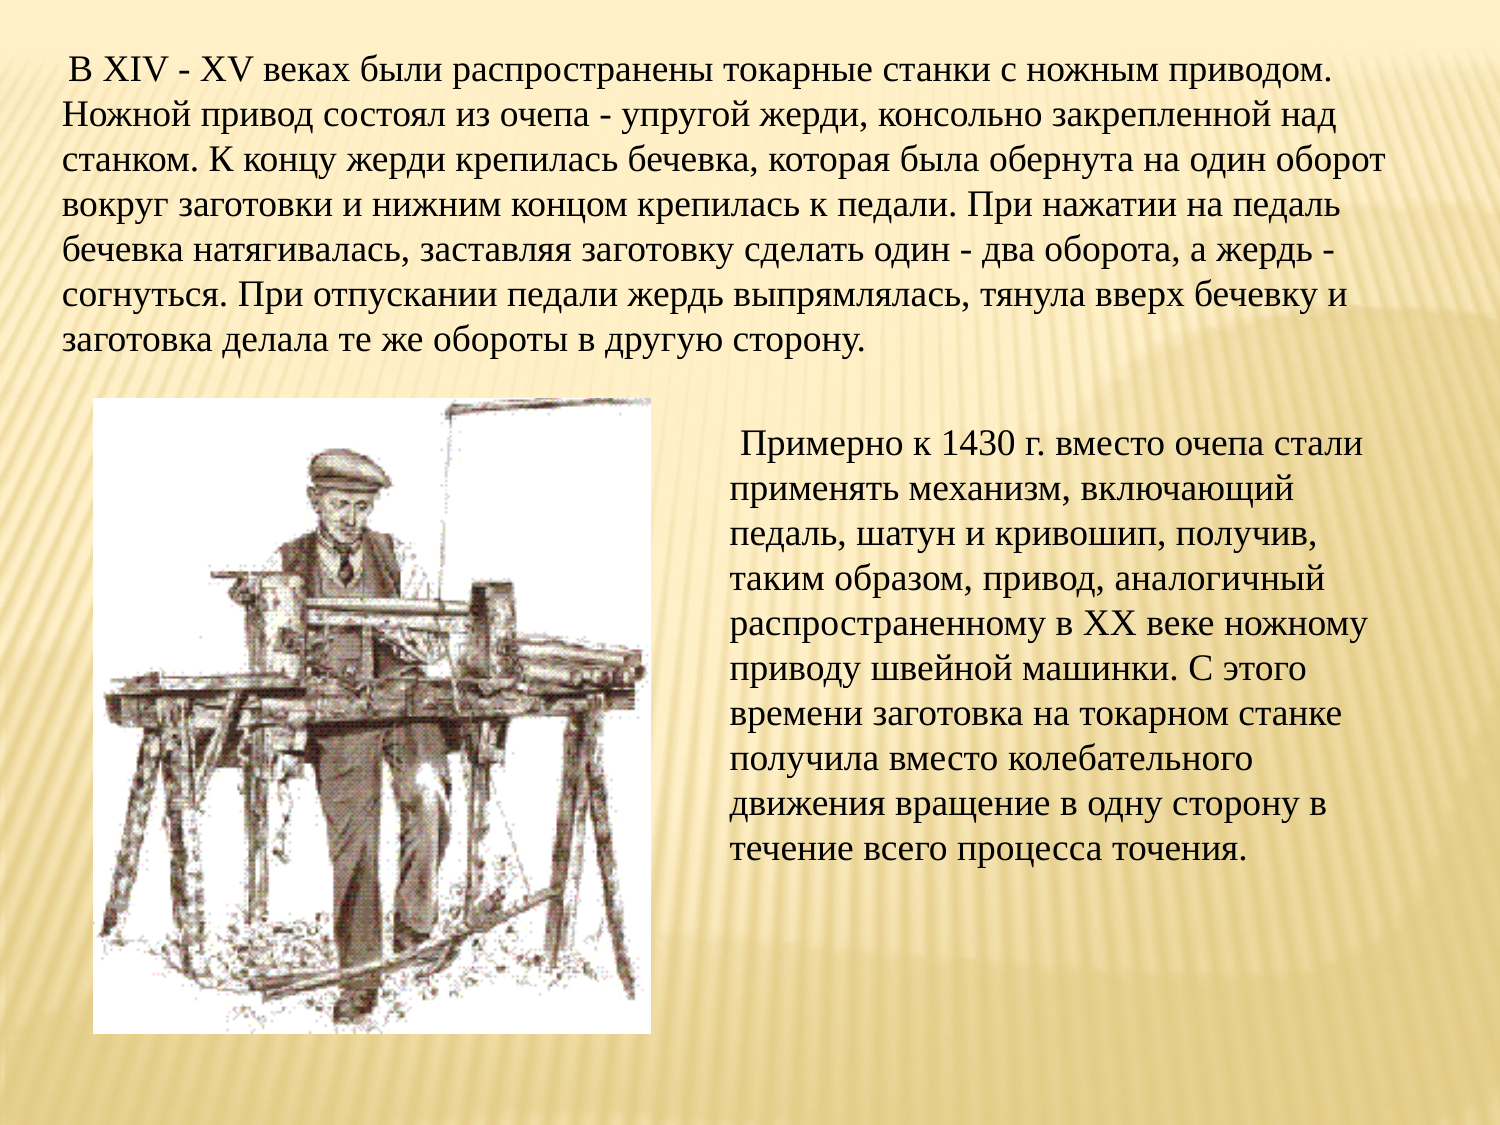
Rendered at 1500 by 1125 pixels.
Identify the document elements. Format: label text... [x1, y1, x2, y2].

text_box В XIV - XV веках были распространены токарные станки с ножным приводом. Ножной привод состоял из очепа - упругой жерди, консольно закрепленной над станком. К концу жерди крепилась бечевка, которая была обернута на один оборот вокруг заготовки и нижним концом крепилась к педали. При нажатии на педаль бечевка натягивалась, заставляя заготовку сделать один - два оборота, а жердь - согнуться. При отпускании педали жердь выпрямлялась, тянула вверх бечевку и заготовка делала те же обороты в другую сторону. [46, 36, 1430, 367]
picture [93, 398, 651, 1034]
text_box Примерно к 1430 г. вместо очепа стали применять механизм, включающий педаль, шатун и кривошип, получив, таким образом, привод, аналогичный распространенному в XX веке ножному приводу швейной машинки. С этого времени заготовка на токарном станке получила вместо колебательного движения вращение в одну сторону в течение всего процесса точения. [714, 410, 1407, 920]
